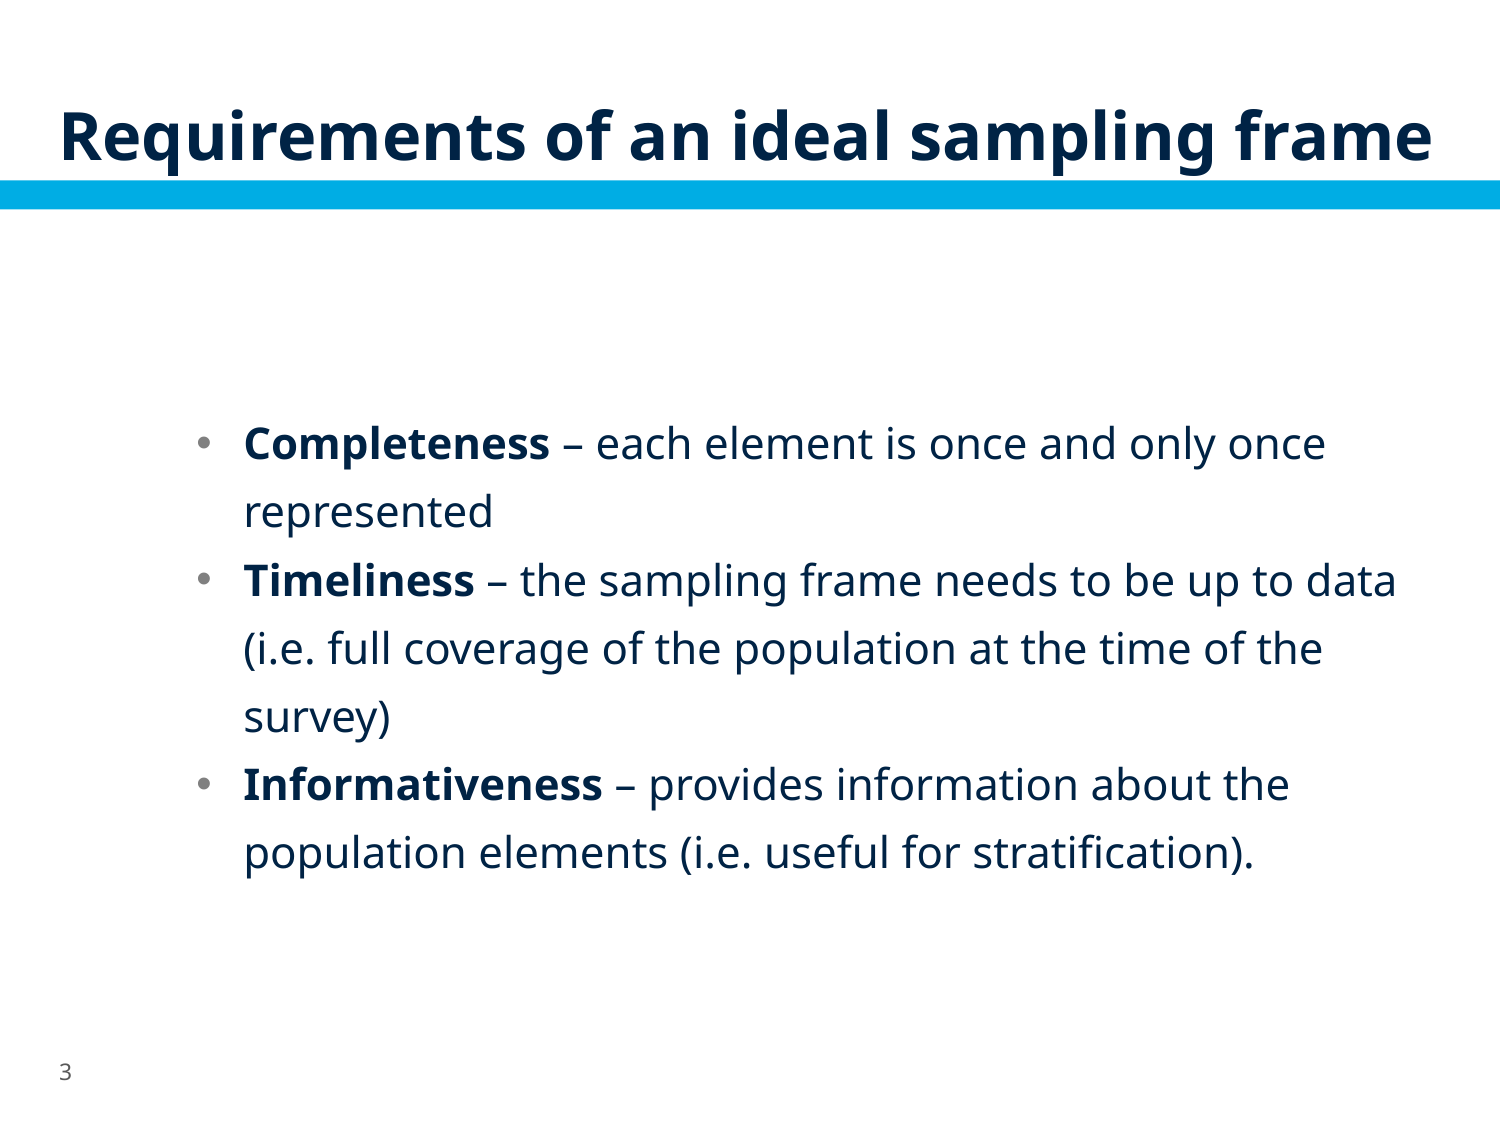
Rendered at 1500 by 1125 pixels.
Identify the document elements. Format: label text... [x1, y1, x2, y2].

title Requirements of an ideal sampling frame [58, 49, 1447, 174]
list Completeness – each element is once and only once represented Timeliness – the sampling frame needs to be up to data (i.e. full coverage of the population at the time of the survey) Informativeness – provides information about the population elements (i.e. useful for stratification). [56, 239, 1442, 995]
slide_number 2 [59, 1042, 112, 1103]
